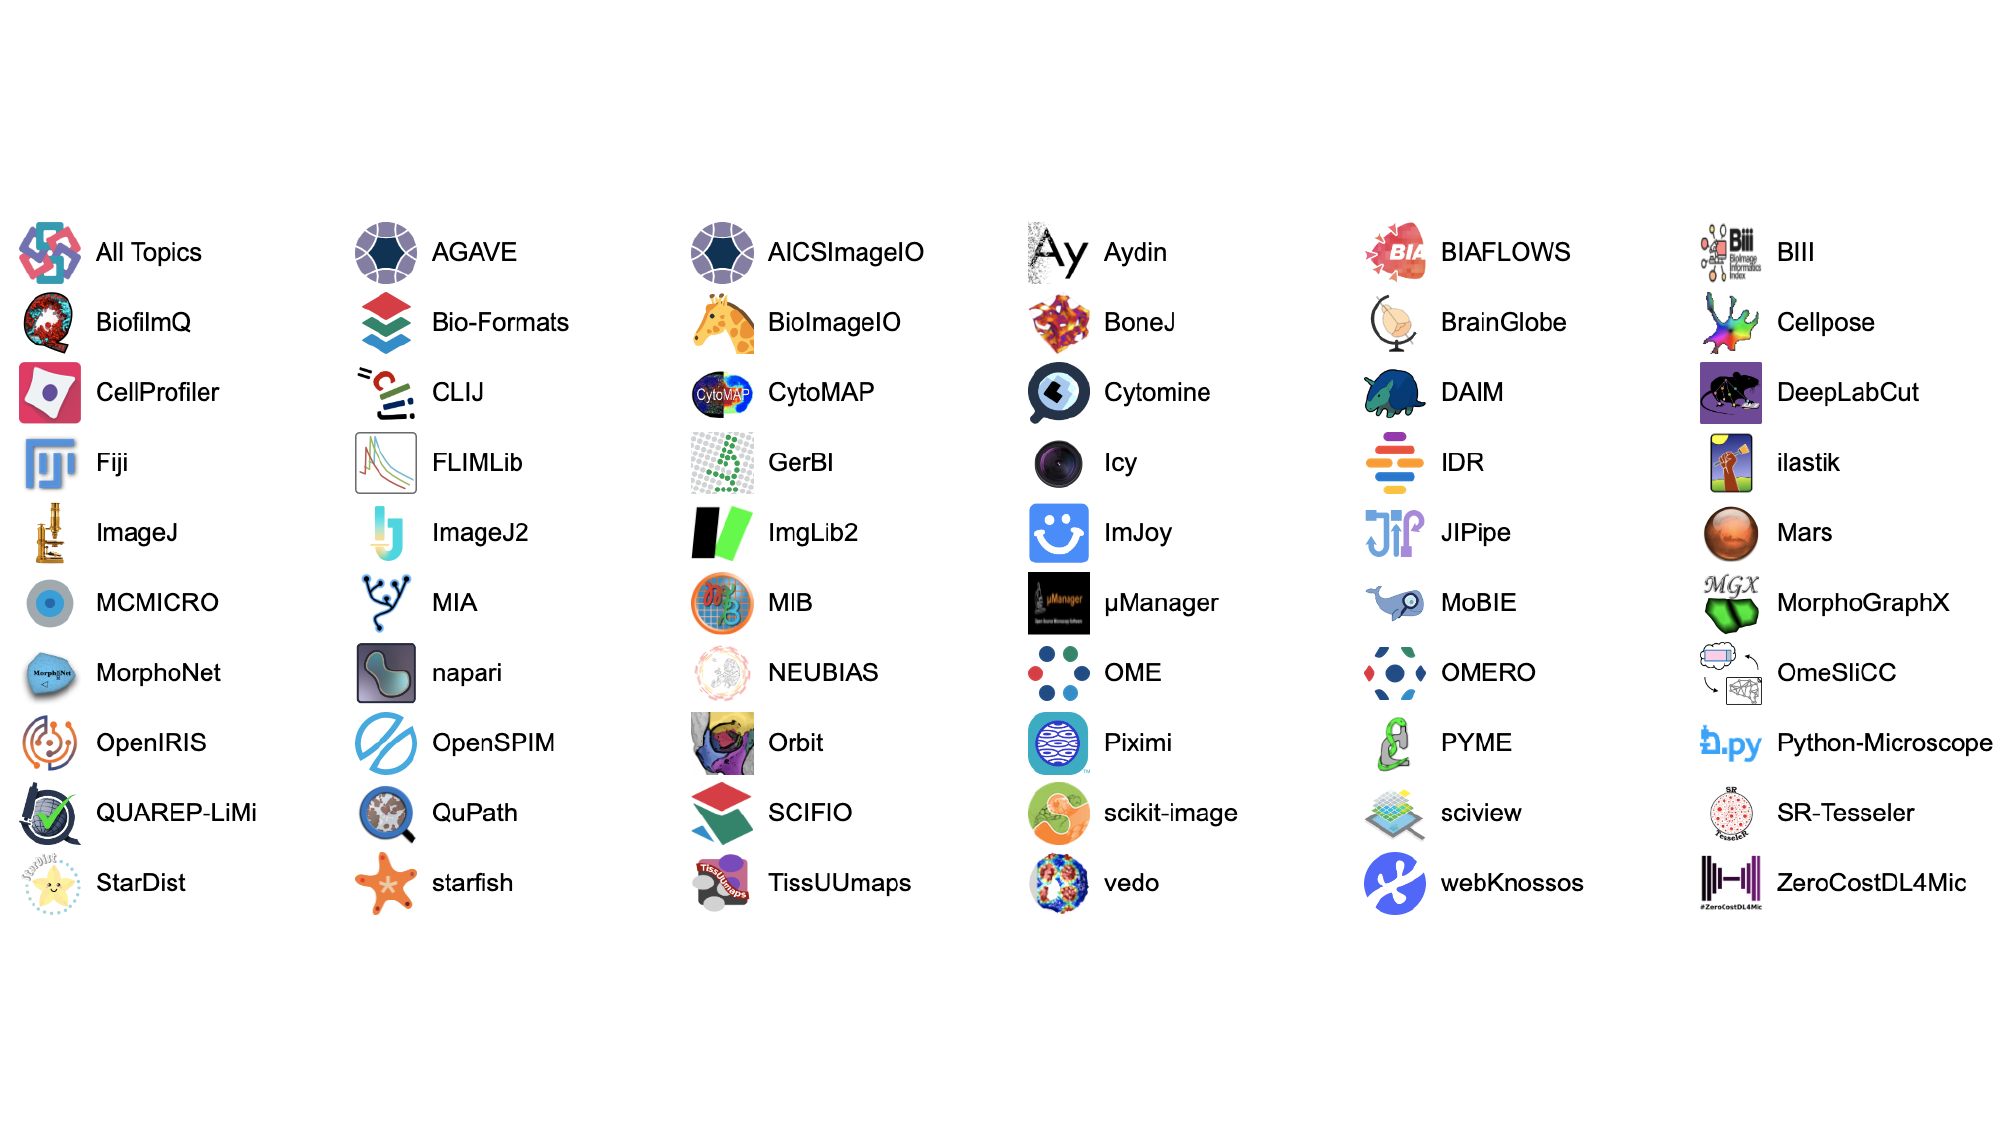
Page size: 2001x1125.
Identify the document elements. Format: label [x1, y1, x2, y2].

picture [0, 201, 2000, 923]
